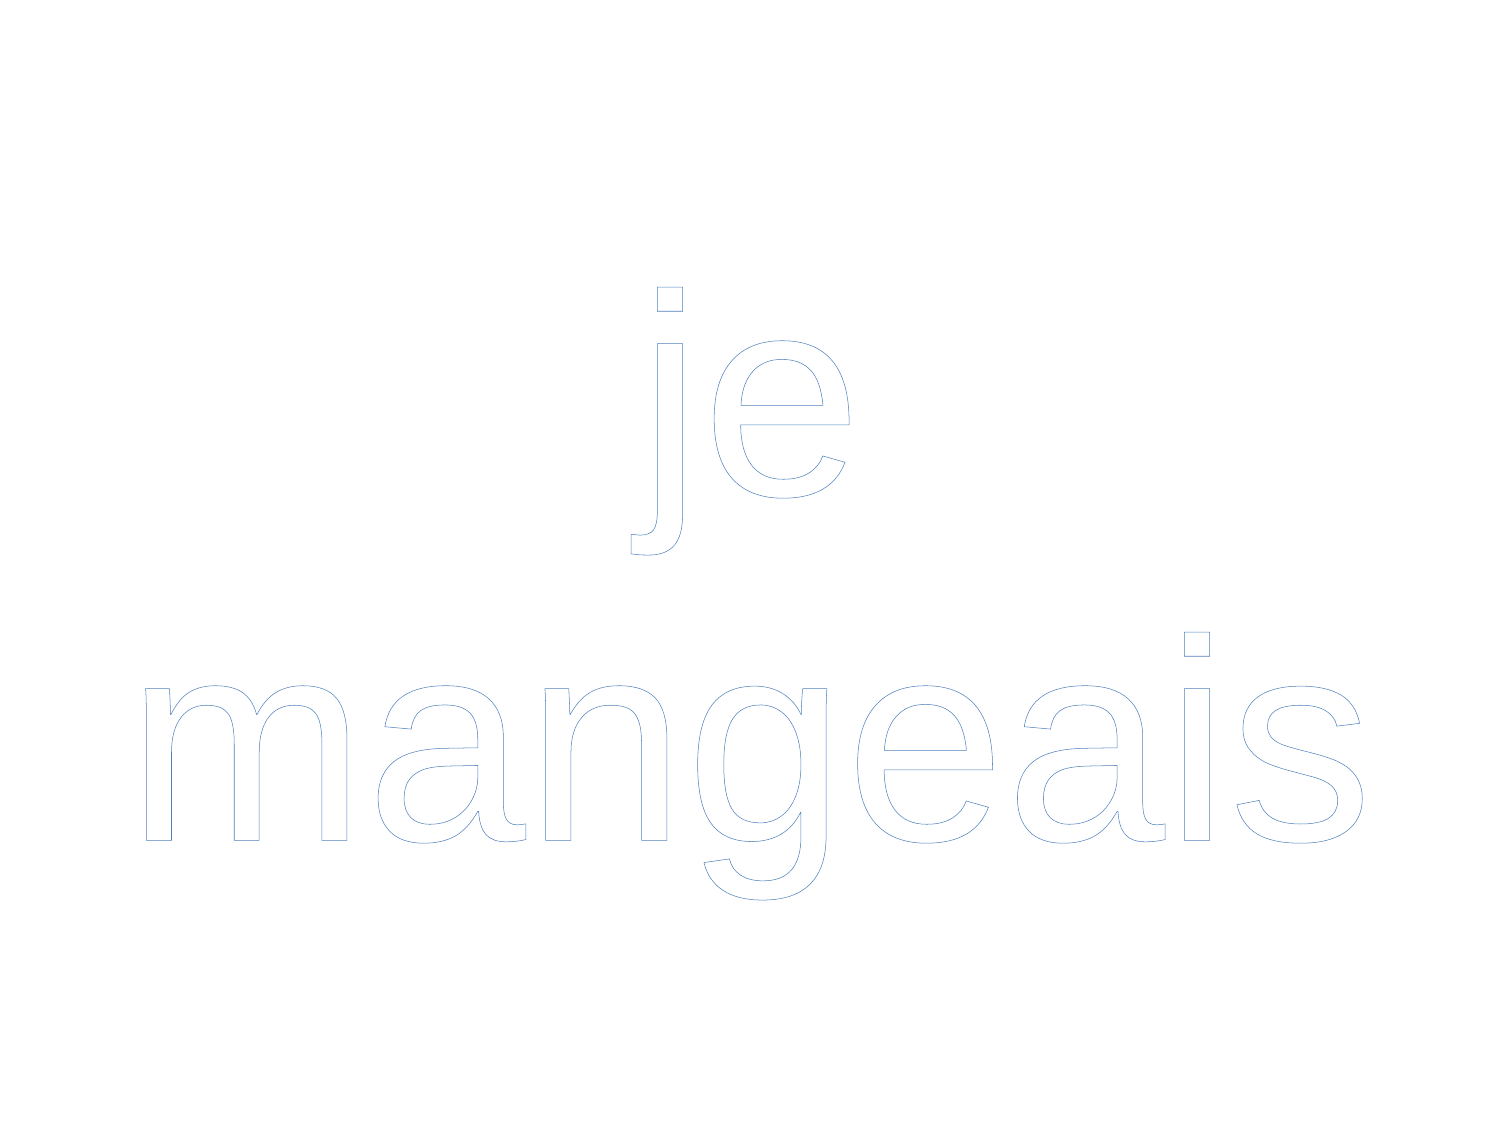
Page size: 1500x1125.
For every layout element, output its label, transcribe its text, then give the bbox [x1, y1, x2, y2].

text_box je mangeais [0, 200, 1500, 906]
